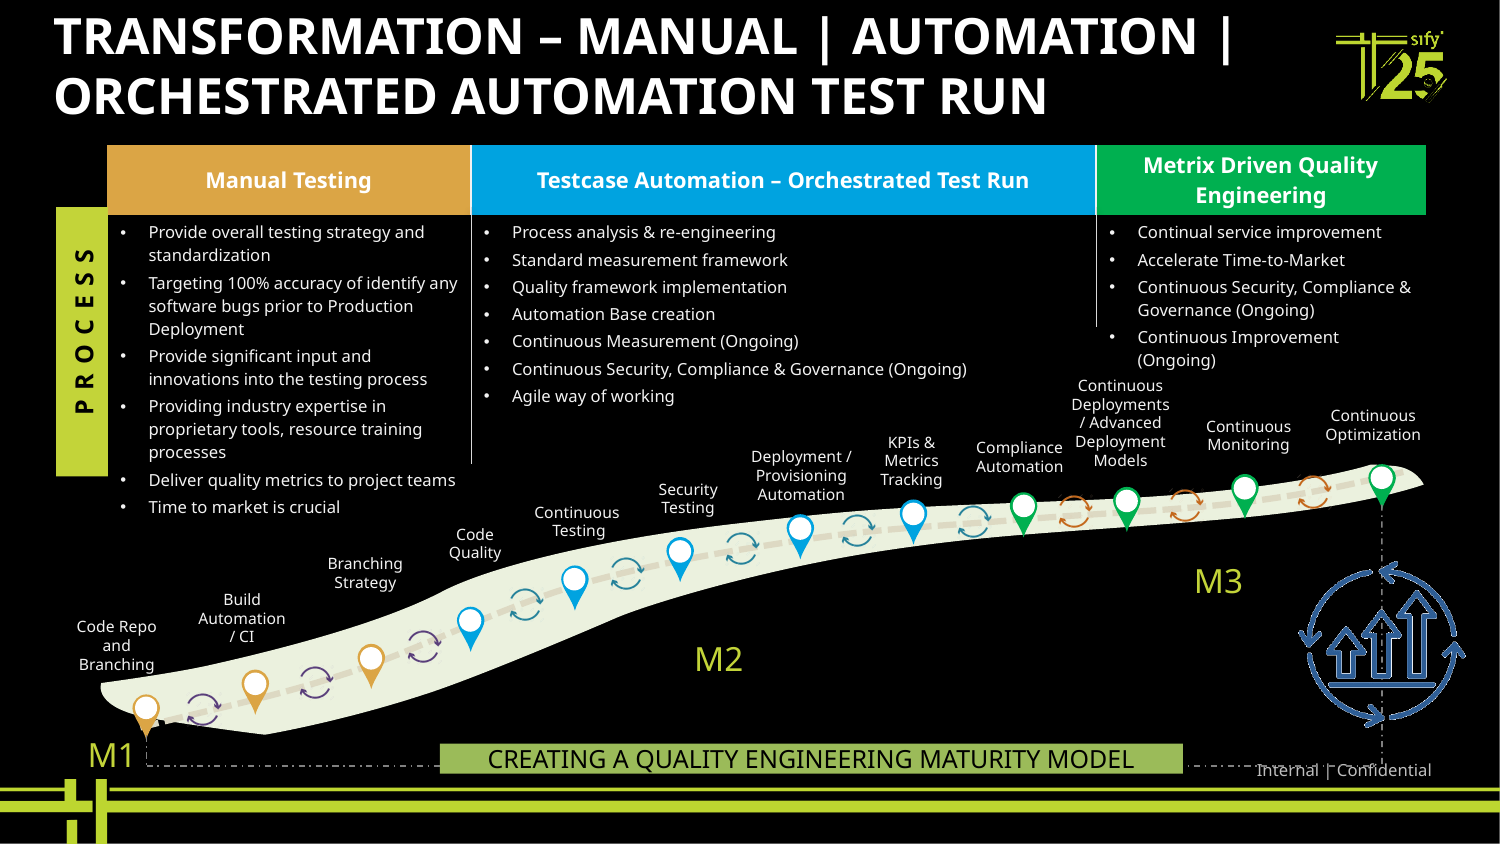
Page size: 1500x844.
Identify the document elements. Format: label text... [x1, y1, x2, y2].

table_cell Continual service improvement Accelerate Time-to-Market Continuous Security, Compliance & Governance (Ongoing) Continuous Improvement (Ongoing) [1096, 215, 1426, 366]
table_header Metrix Driven Quality Engineering [1097, 145, 1426, 215]
picture [185, 690, 223, 728]
picture [298, 664, 335, 701]
table_header Manual Testing [107, 145, 470, 215]
picture [723, 530, 761, 567]
picture [406, 628, 443, 665]
picture [609, 554, 646, 592]
picture [1336, 31, 1447, 103]
picture [1291, 549, 1472, 738]
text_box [54, 367, 1437, 775]
picture [840, 512, 877, 550]
picture [1295, 473, 1333, 511]
table_header Testcase Automation – Orchestrated Test Run [472, 145, 1095, 215]
picture [956, 502, 993, 540]
table_cell Process analysis & re-engineering Standard measurement framework Quality framework implementation Automation Base creation Continuous Measurement (Ongoing) Continuous Security, Compliance & Governance (Ongoing) Agile way of working [477, 215, 1096, 366]
picture [508, 586, 546, 623]
picture [1168, 487, 1205, 525]
table_cell Provide overall testing strategy and standardization Targeting 100% accuracy of identify any software bugs prior to Production Deployment Provide significant input and innovations into the testing process Providing industry expertise in proprietary tools, resource training processes Deliver quality metrics to project teams Time to market is crucial [112, 215, 465, 366]
picture [0, 779, 1500, 844]
picture [1056, 493, 1094, 531]
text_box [55, 206, 109, 366]
title Transformation – Manual | Automation | Orchestrated Automation Test Run [53, 27, 1316, 103]
